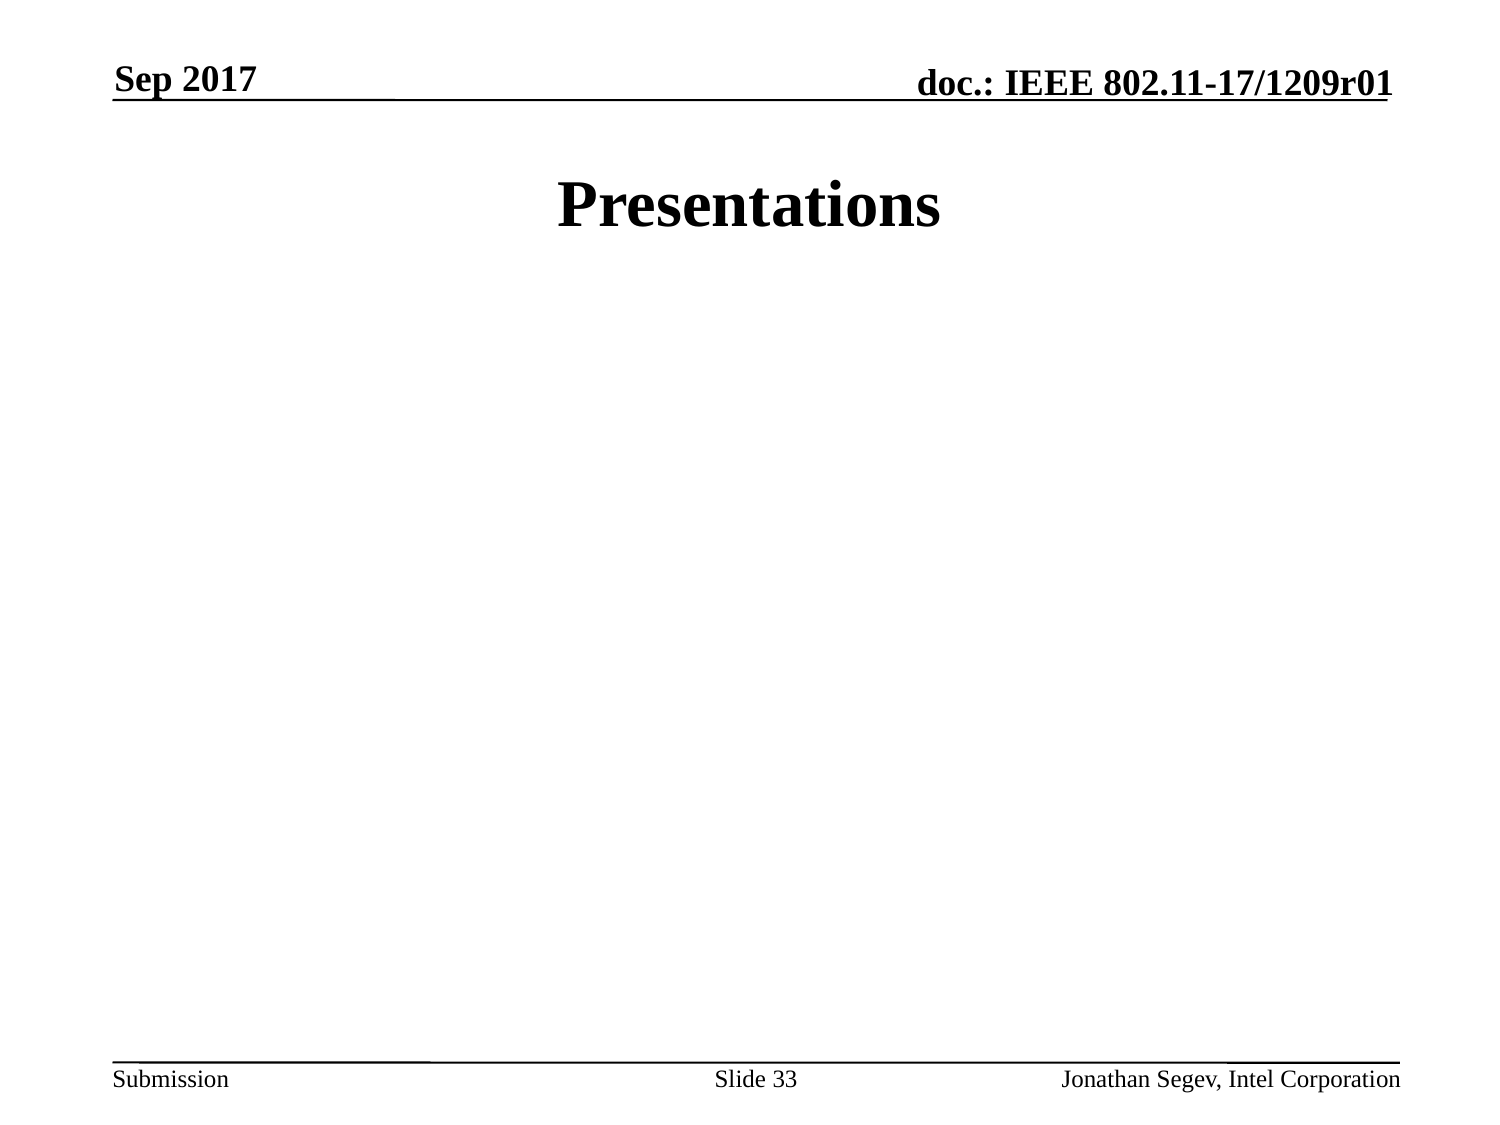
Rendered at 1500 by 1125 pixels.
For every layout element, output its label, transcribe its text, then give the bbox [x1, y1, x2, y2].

footer Jonathan Segev, Intel Corporation [878, 1061, 1402, 1093]
title Presentations [112, 112, 1388, 288]
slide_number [114, 54, 423, 100]
slide_number Slide 33 [712, 1061, 800, 1123]
